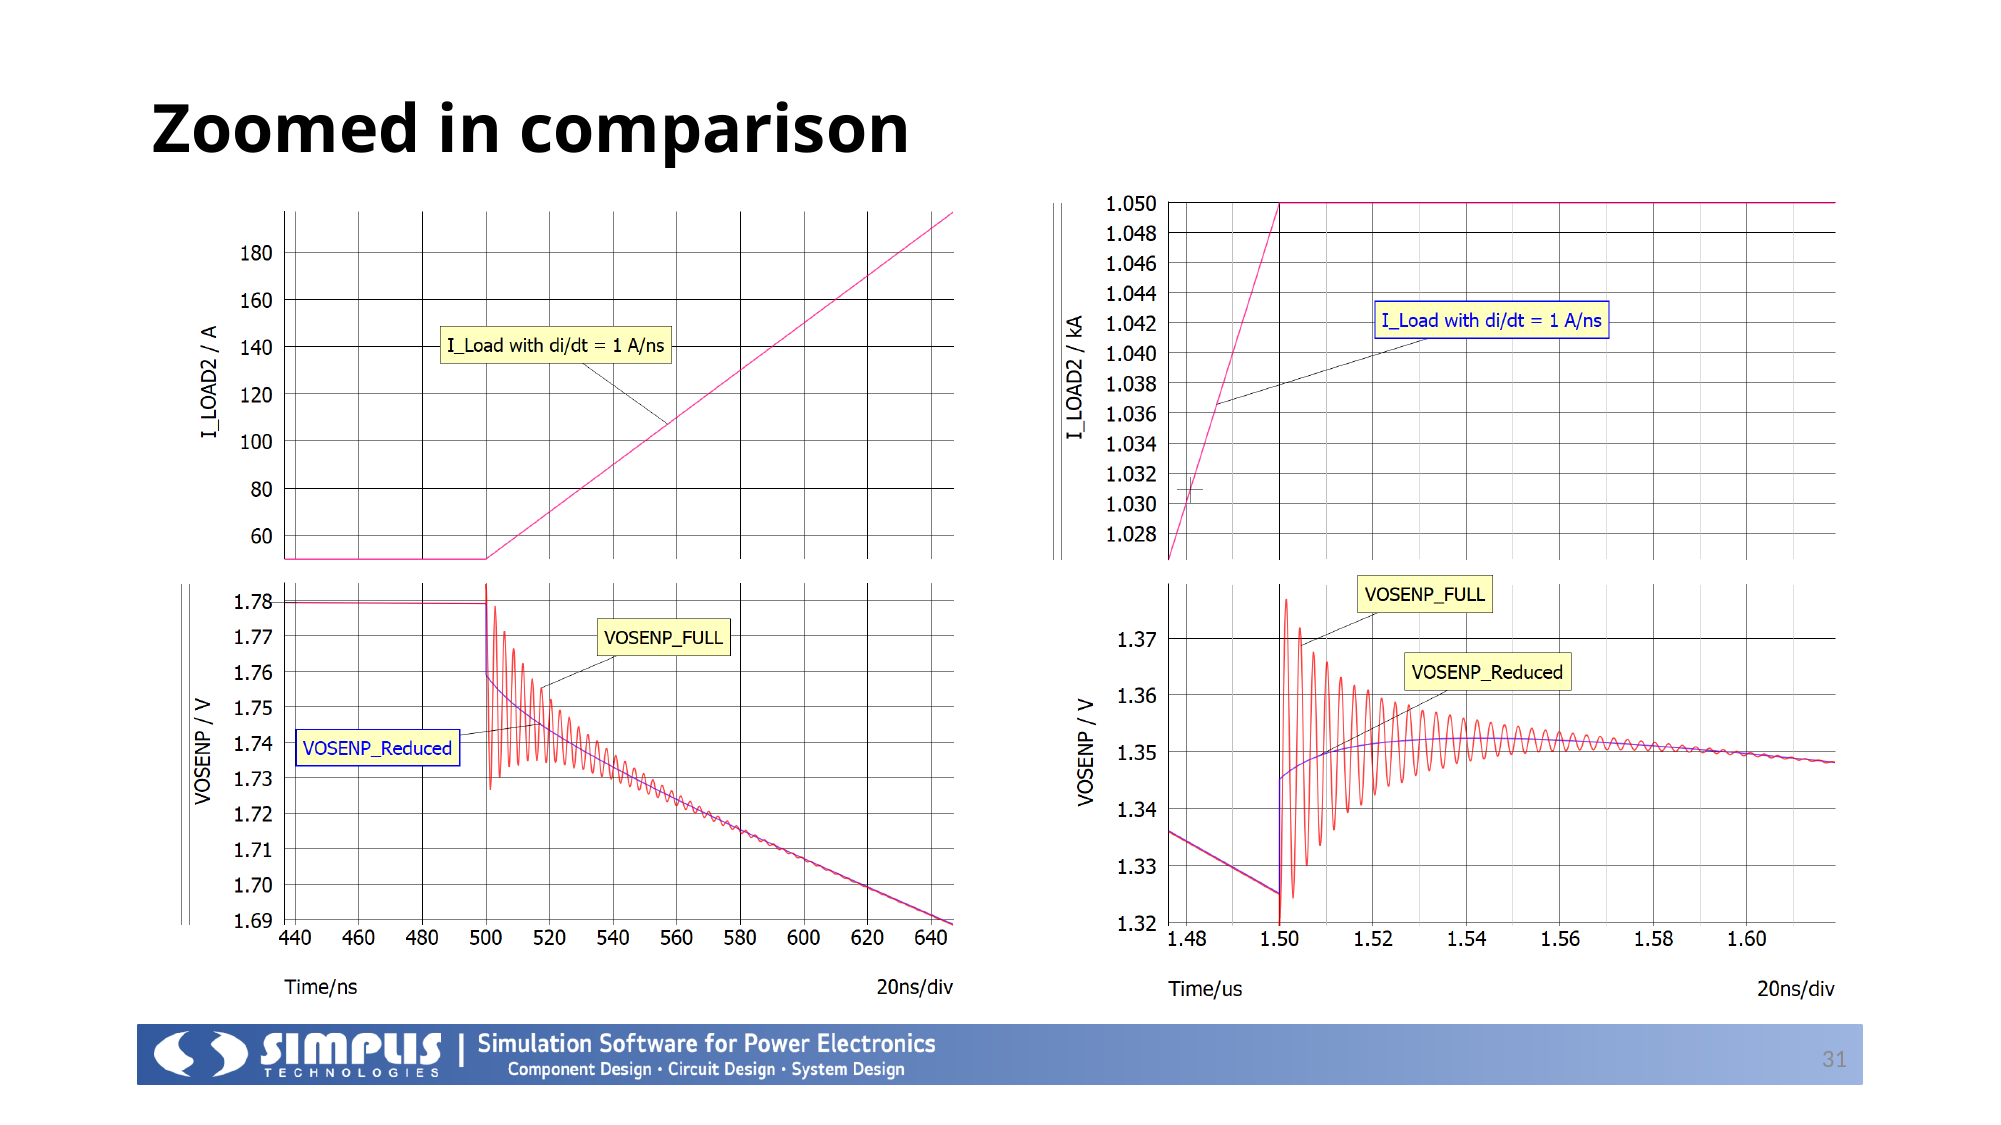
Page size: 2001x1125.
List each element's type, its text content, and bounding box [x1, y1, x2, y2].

picture [173, 194, 967, 1002]
slide_number 31 [1412, 1027, 1863, 1088]
picture [1043, 185, 1854, 1011]
title Zoomed in comparison [137, 37, 1863, 225]
picture [154, 1007, 945, 1108]
